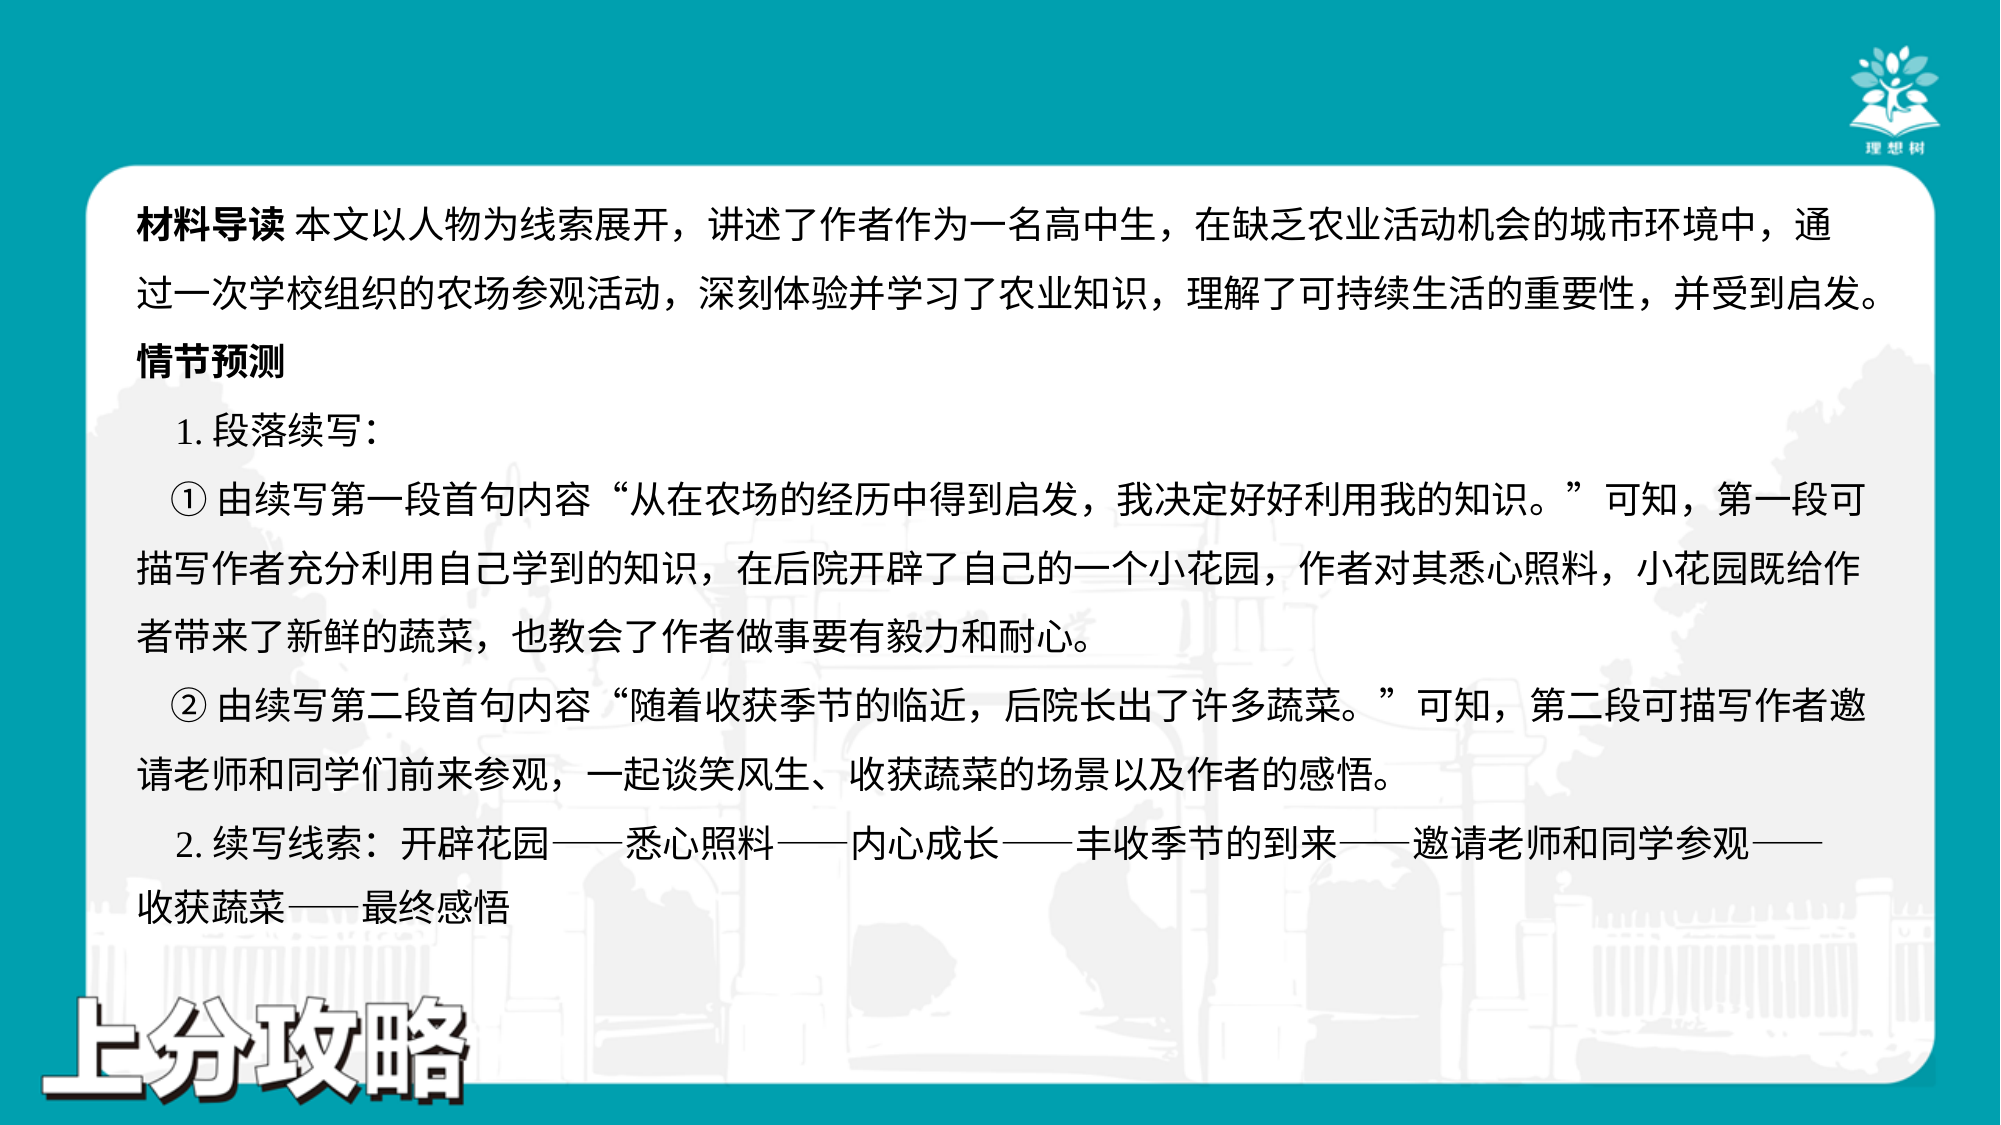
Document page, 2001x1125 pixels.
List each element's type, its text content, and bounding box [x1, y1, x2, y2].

picture [0, 0, 2000, 1125]
text_box 材料导读 本文以人物为线索展开，讲述了作者作为一名高中生，在缺乏农业活动机会的城市环境中，通 过一次学校组织的农场参观活动，深刻体验并学习了农业知识，理解了可持续生活的重要性，并受到启发。 情节预测 1.段落续写： ①由续写第一段首句内容“从在农场的经历中得到启发，我决定好好利用我的知识。”可知，第一段可 描写作者充分利用自己学到的知识，在后院开辟了自己的一个小花园，作者对其悉心照料，小花园既给作 者带来了新鲜的蔬菜，也教会了作者做事要有毅力和耐心。 ②由续写第二段首句内容“随着收获季节的临近，后院长出了许多蔬菜。”可知，第二段可描写作者邀 请老师和同学们前来参观，一起谈笑风生、收获蔬菜的场景以及作者的感悟。 2.续写线索：开辟花园——悉心照料——内心成长——丰收季节的到来——邀请老师和同学参观—— 收获蔬菜——最终感悟 [136, 177, 1865, 923]
